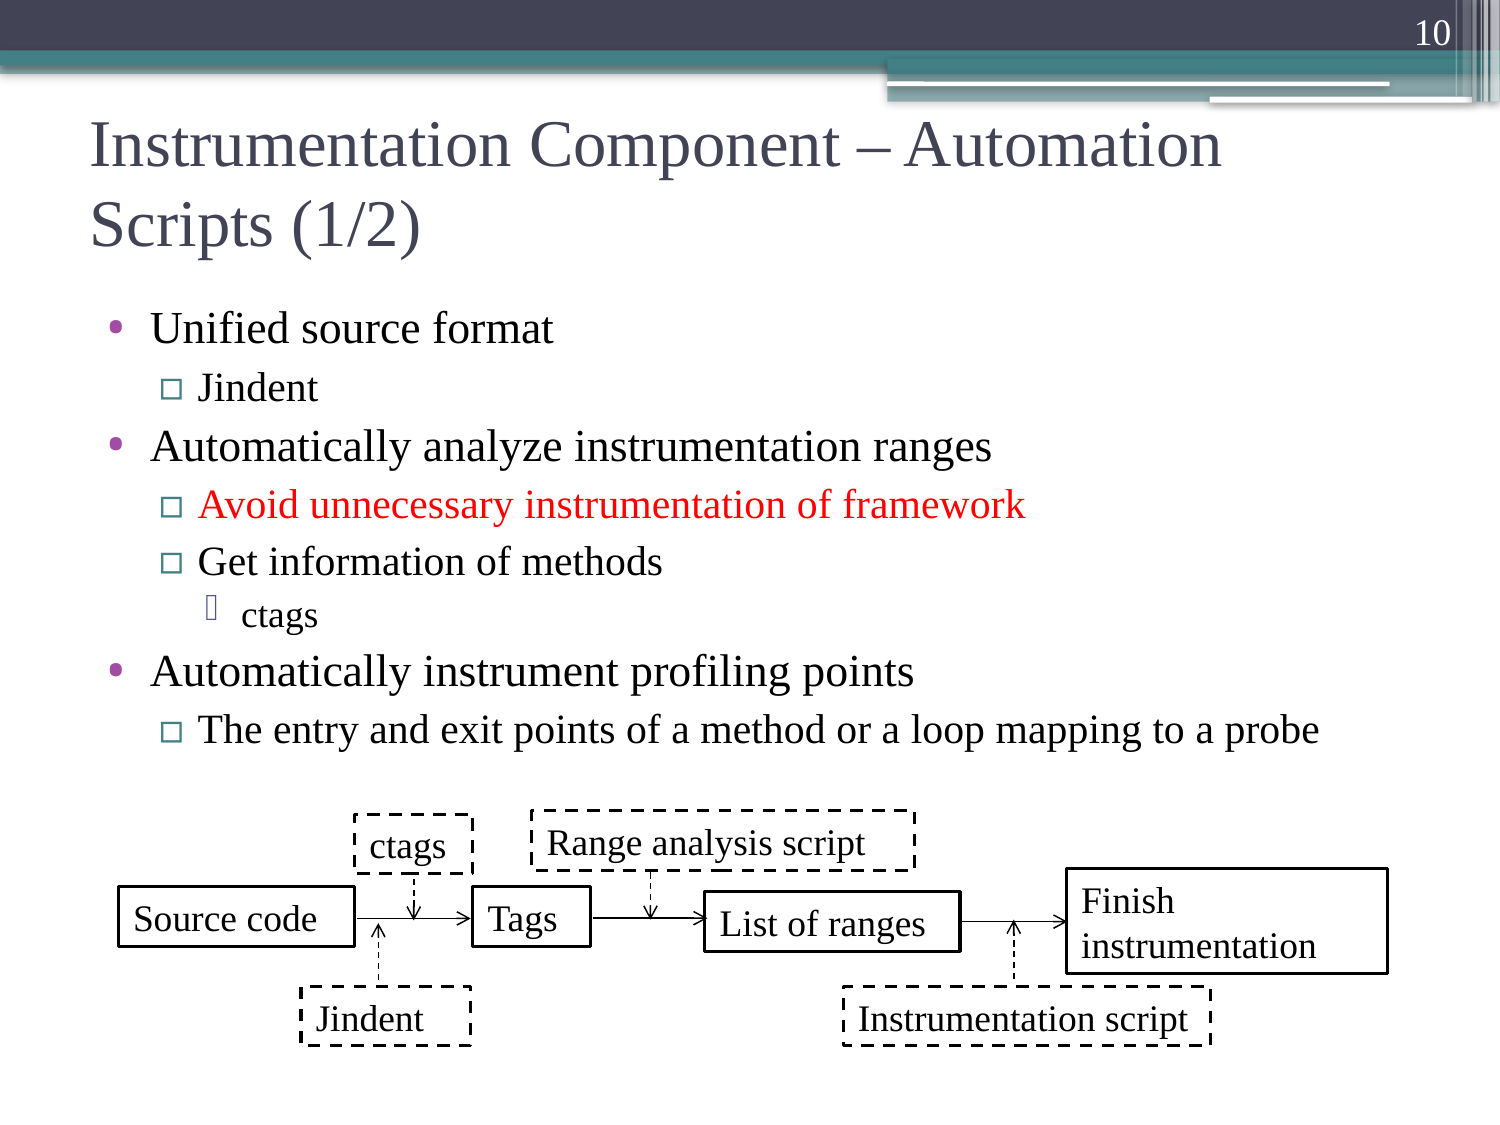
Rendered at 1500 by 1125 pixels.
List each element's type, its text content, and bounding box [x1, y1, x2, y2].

title Instrumentation Component – Automation Scripts (1/2) [75, 92, 1425, 268]
text_box ctags [354, 814, 473, 874]
text_box Tags [472, 886, 591, 947]
text_box Jindent [301, 986, 471, 1046]
text_box List of ranges [704, 891, 961, 952]
text_box Source code [118, 886, 355, 947]
list Unified source format Jindent Automatically analyze instrumentation ranges Avoid unnecessary instrumentation of framework Get information of methods ctags Automatically instrument profiling points The entry and exit points of a method or a loop mapping to a probe [75, 290, 1483, 1035]
text_box Range analysis script [531, 810, 915, 871]
slide_number 10 [1341, 0, 1466, 61]
text_box Instrumentation script [843, 986, 1211, 1046]
text_box Finish instrumentation [1066, 868, 1388, 974]
